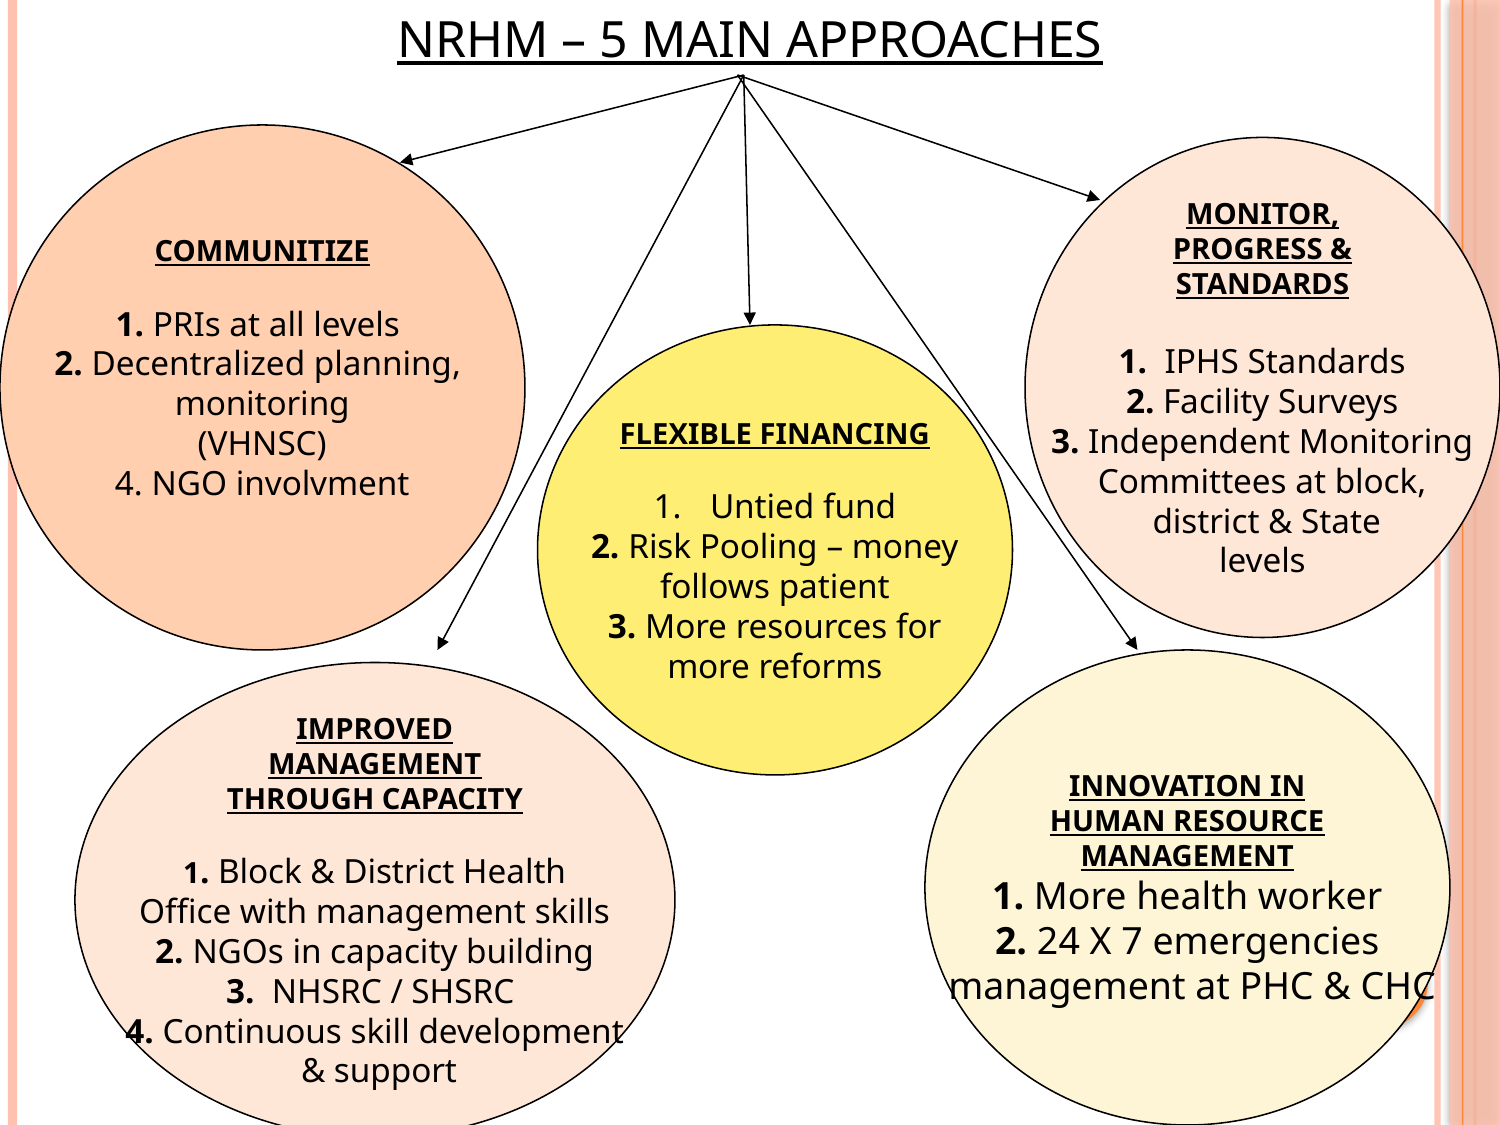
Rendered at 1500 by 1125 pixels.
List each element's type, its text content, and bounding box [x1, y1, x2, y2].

text_box [399, 76, 738, 166]
text_box COMMUNITIZE 1. PRIs at all levels 2. Decentralized planning, monitoring (VHNSC) 4. NGO involvment [0, 124, 525, 650]
text_box FLEXIBLE FINANCING Untied fund 2. Risk Pooling – money follows patient 3. More resources for more reforms [537, 324, 1013, 775]
text_box MONITOR, PROGRESS & STANDARDS 1. IPHS Standards 2. Facility Surveys 3. Independent Monitoring Committees at block, district & State levels [1025, 137, 1500, 638]
text_box [437, 81, 741, 650]
text_box IMPROVED MANAGEMENT THROUGH CAPACITY 1. Block & District Health Office with management skills 2. NGOs in capacity building 3. NHSRC / SHSRC 4. Continuous skill development & support [74, 662, 675, 1125]
text_box [743, 78, 756, 325]
text_box [737, 74, 1100, 202]
text_box [745, 85, 1138, 650]
text_box INNOVATION IN HUMAN RESOURCE MANAGEMENT 1. More health worker 2. 24 X 7 emergencies management at PHC & CHC [924, 649, 1450, 1125]
text_box NRHM – 5 MAIN APPROACHES [0, 0, 1500, 1125]
